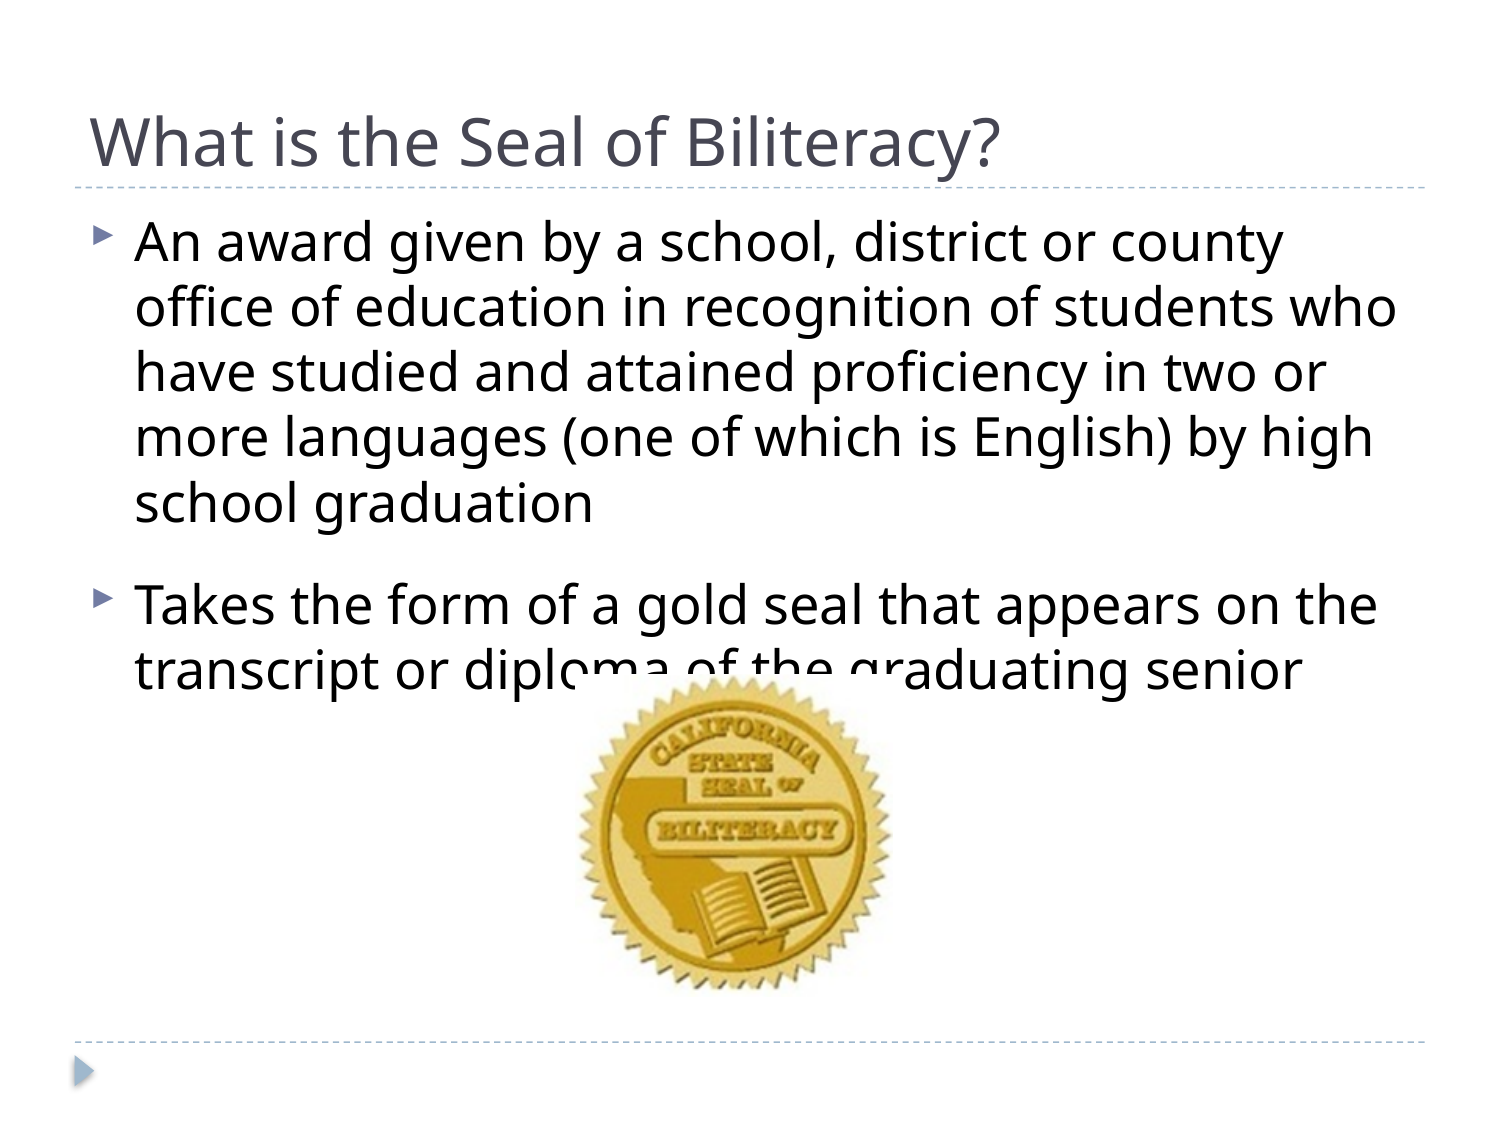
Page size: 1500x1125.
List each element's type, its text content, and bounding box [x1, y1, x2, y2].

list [574, 674, 893, 997]
title What is the Seal of Biliteracy? [75, 37, 1425, 188]
list An award given by a school, district or county office of education in recognition of students who have studied and attained proficiency in two or more languages (one of which is English) by high school graduation Takes the form of a gold seal that appears on the transcript or diploma of the graduating senior [75, 200, 1438, 1010]
